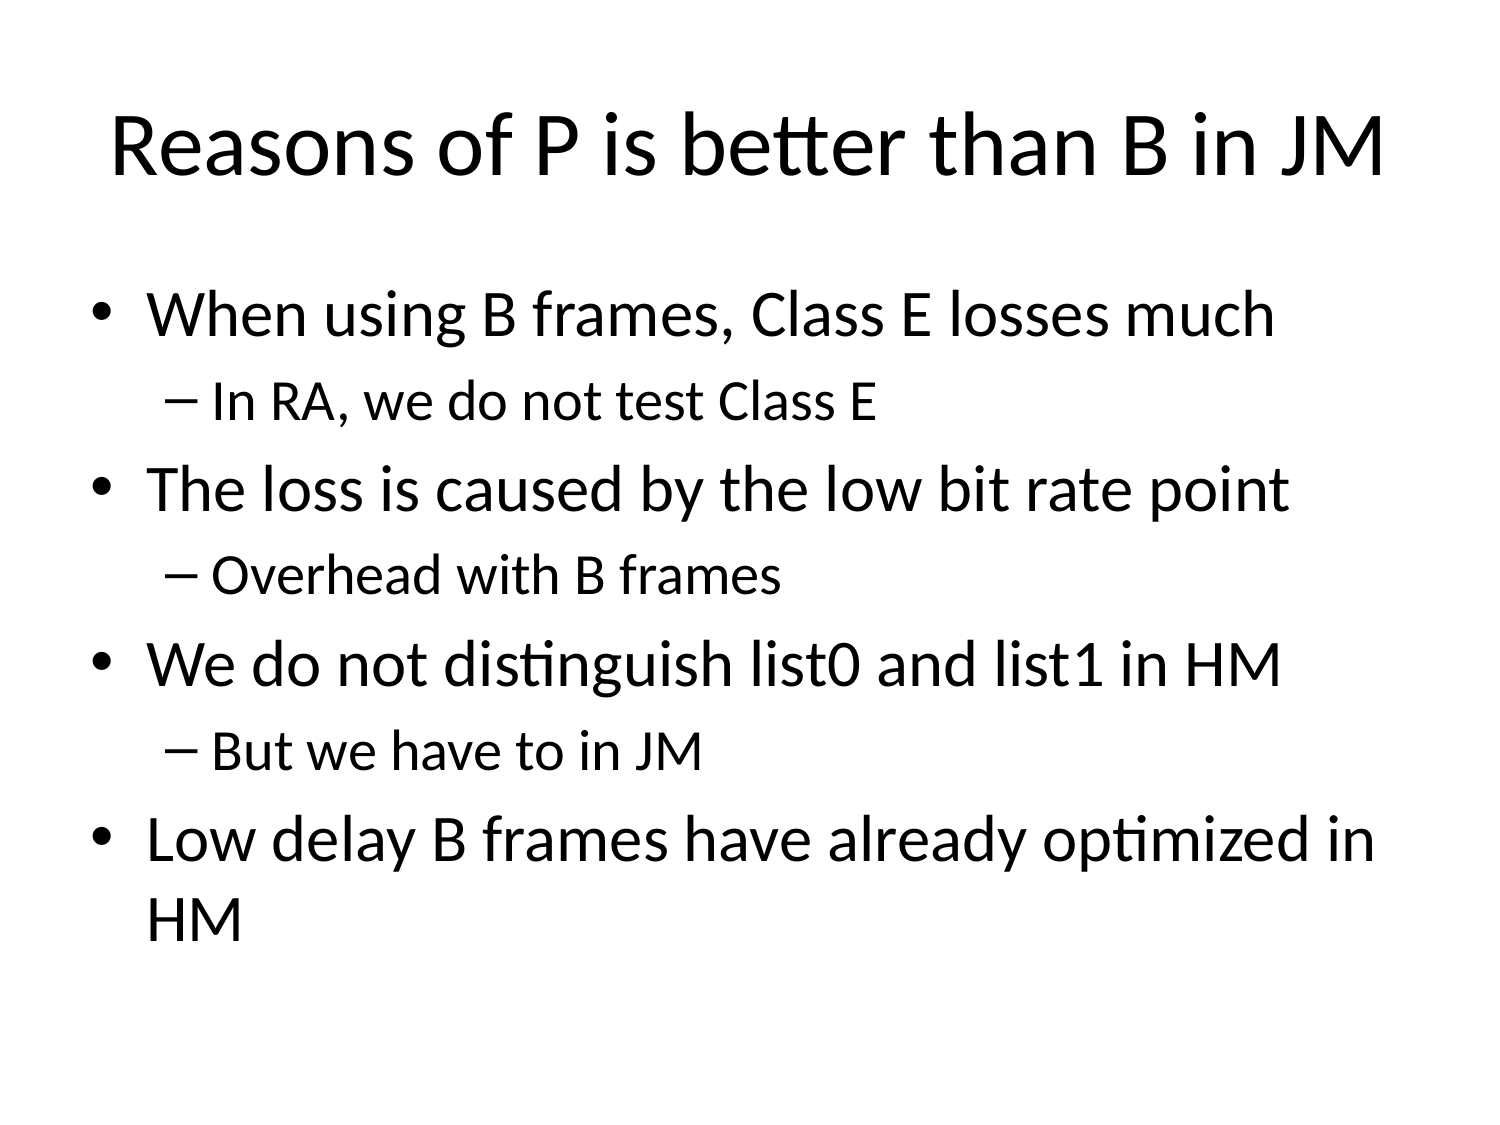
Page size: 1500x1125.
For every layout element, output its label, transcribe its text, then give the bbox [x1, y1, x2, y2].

title Reasons of P is better than B in JM [75, 45, 1425, 233]
list When using B frames, Class E losses much In RA, we do not test Class E The loss is caused by the low bit rate point Overhead with B frames We do not distinguish list0 and list1 in HM But we have to in JM Low delay B frames have already optimized in HM [75, 262, 1425, 1005]
